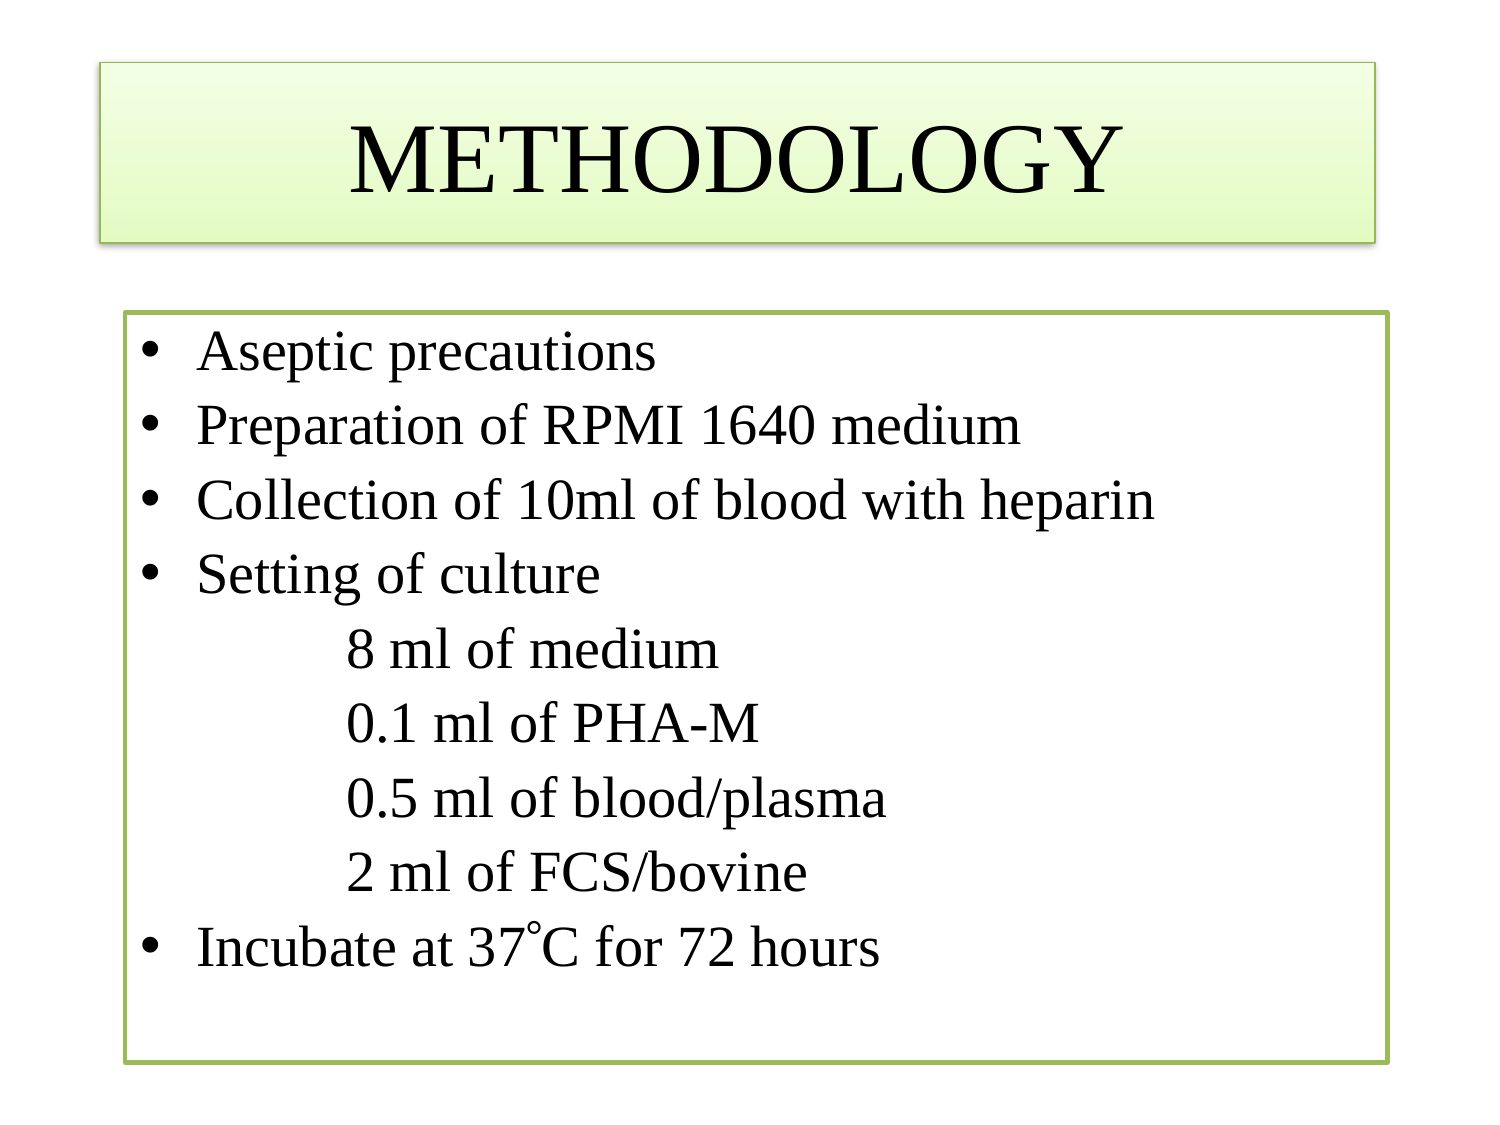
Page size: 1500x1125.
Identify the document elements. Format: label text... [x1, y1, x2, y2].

title METHODOLOGY [99, 62, 1376, 244]
list Aseptic precautions Preparation of RPMI 1640 medium Collection of 10ml of blood with heparin Setting of culture 8 ml of medium 0.1 ml of PHA-M 0.5 ml of blood/plasma 2 ml of FCS/bovine Incubate at 37C for 72 hours [123, 310, 1390, 1065]
